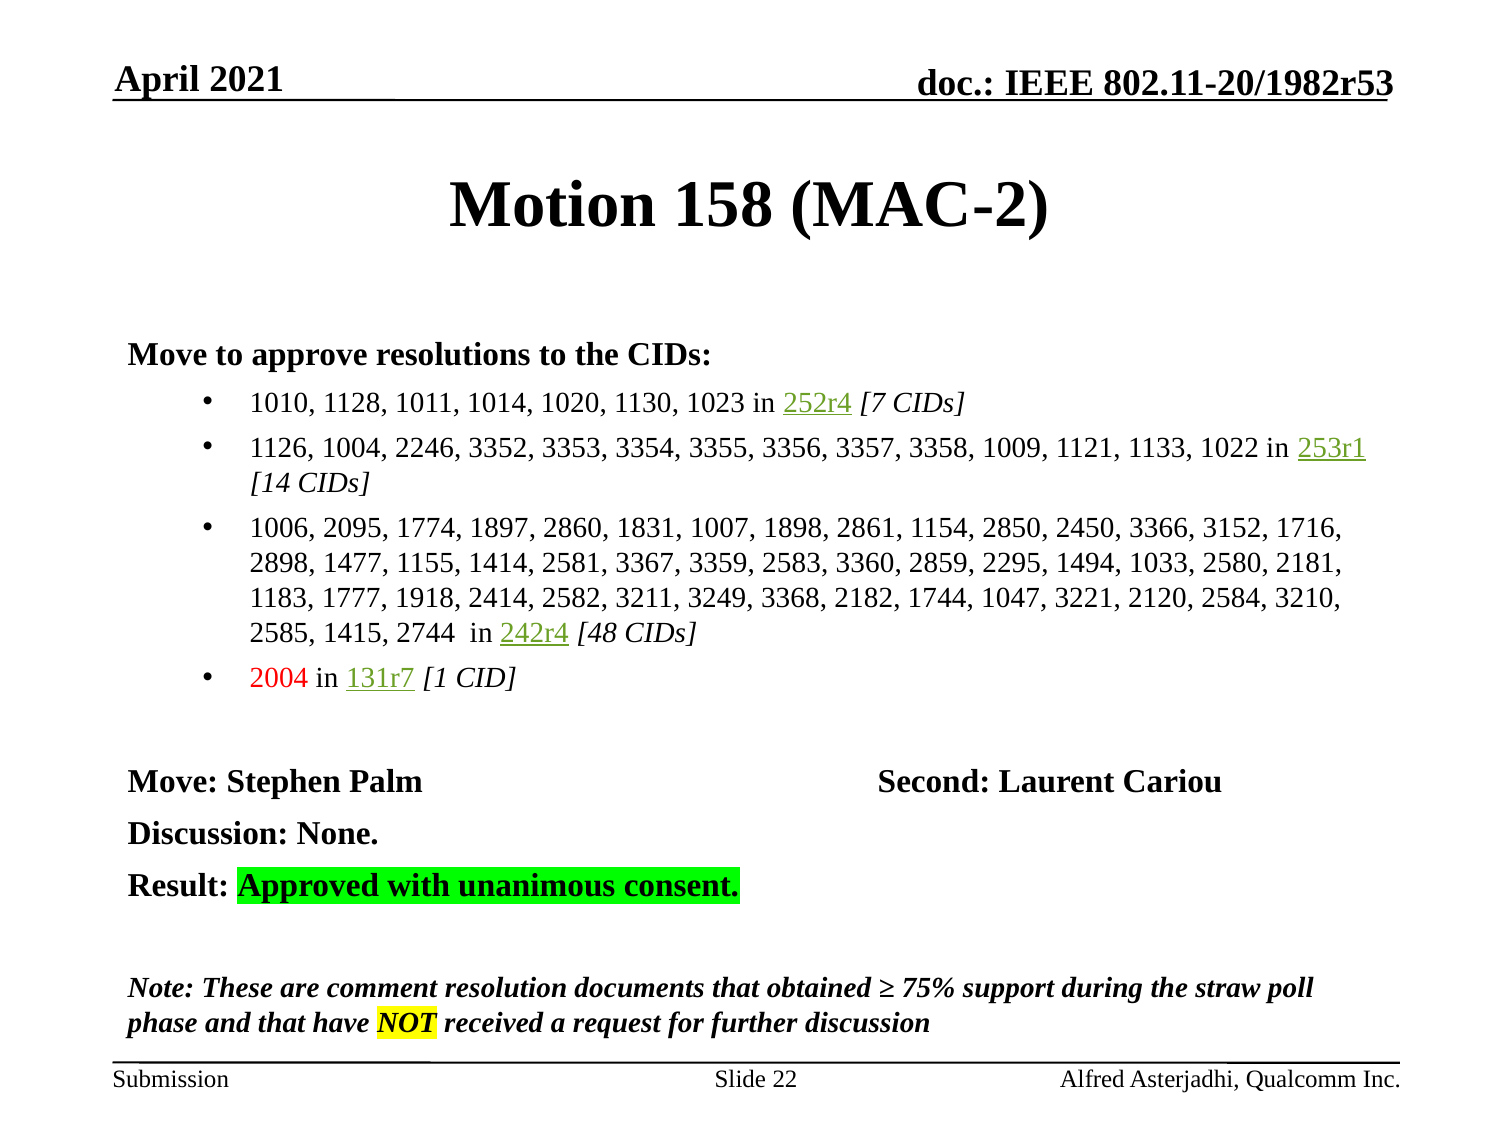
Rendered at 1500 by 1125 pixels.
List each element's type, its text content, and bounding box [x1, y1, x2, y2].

list Move to approve resolutions to the CIDs: 1010, 1128, 1011, 1014, 1020, 1130, 1023 in 252r4 [7 CIDs] 1126, 1004, 2246, 3352, 3353, 3354, 3355, 3356, 3357, 3358, 1009, 1121, 1133, 1022 in 253r1 [14 CIDs] 1006, 2095, 1774, 1897, 2860, 1831, 1007, 1898, 2861, 1154, 2850, 2450, 3366, 3152, 1716, 2898, 1477, 1155, 1414, 2581, 3367, 3359, 2583, 3360, 2859, 2295, 1494, 1033, 2580, 2181, 1183, 1777, 1918, 2414, 2582, 3211, 3249, 3368, 2182, 1744, 1047, 3221, 2120, 2584, 3210, 2585, 1415, 2744 in 242r4 [48 CIDs] 2004 in 131r7 [1 CID] Move: Stephen Palm Second: Laurent Cariou Discussion: None. Result: Approved with unanimous consent. Note: These are comment resolution documents that obtained ≥ 75% support during the straw poll phase and that have NOT received a request for further discussion [112, 324, 1388, 1063]
title Motion 158 (MAC-2) [112, 112, 1388, 288]
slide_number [114, 54, 423, 100]
footer Alfred Asterjadhi, Qualcomm Inc. [878, 1061, 1402, 1093]
slide_number Slide 22 [712, 1061, 800, 1123]
